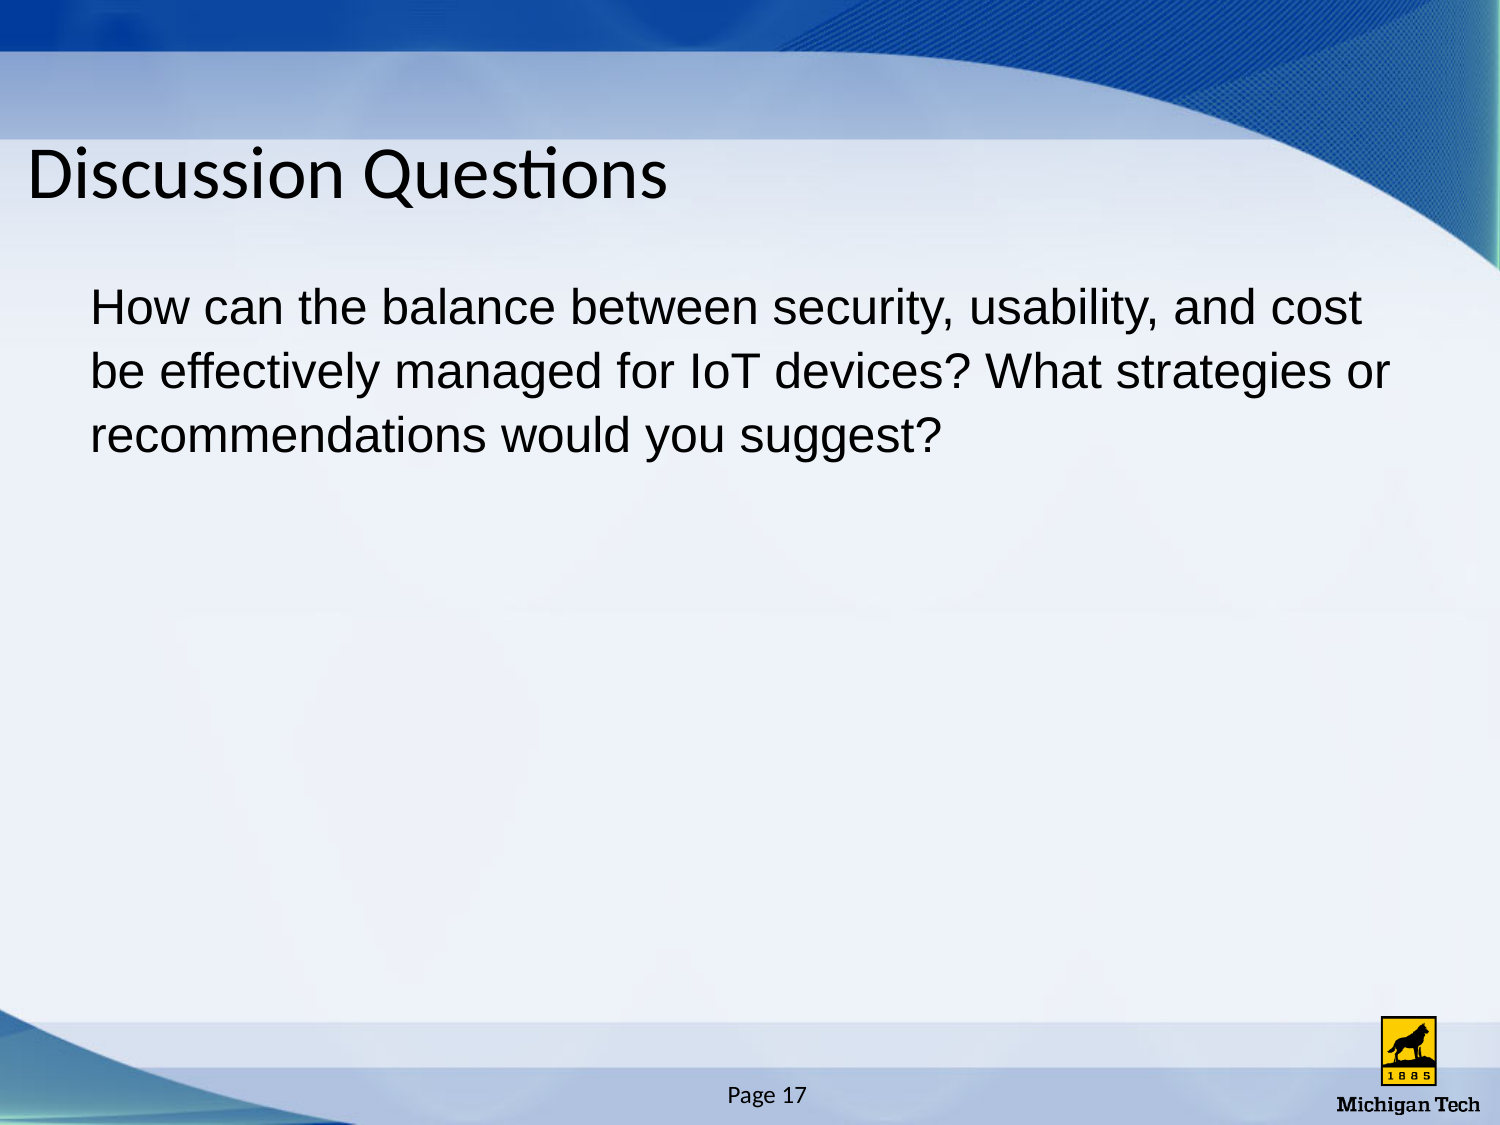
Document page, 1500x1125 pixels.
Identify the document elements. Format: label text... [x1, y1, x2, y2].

picture [0, 0, 1500, 1125]
list How can the balance between security, usability, and cost be effectively managed for IoT devices? What strategies or recommendations would you suggest? [75, 262, 1425, 1063]
title Discussion Questions [12, 75, 1263, 263]
